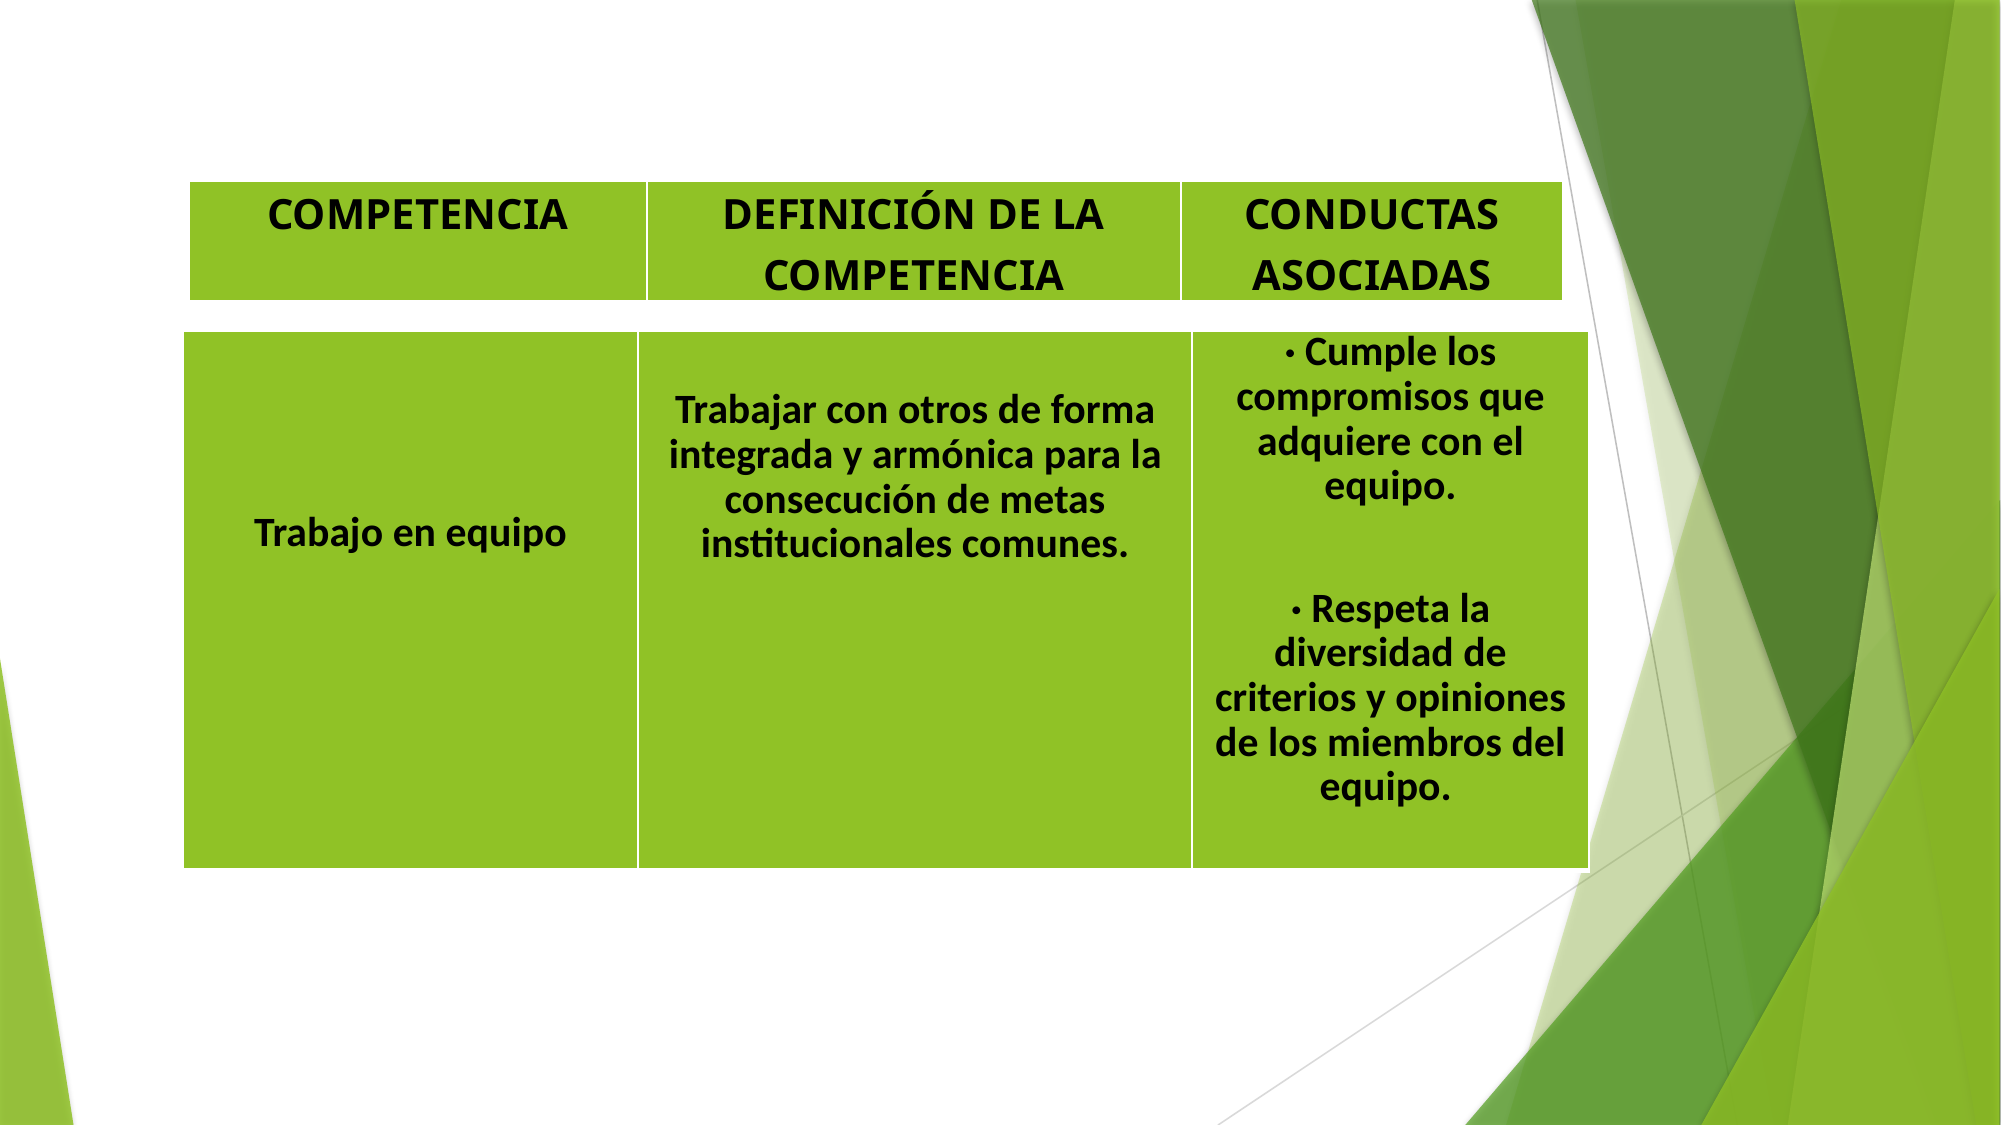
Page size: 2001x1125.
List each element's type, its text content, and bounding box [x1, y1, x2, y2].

table_header · Cumple los compromisos que adquiere con el equipo. · Respeta la diversidad de criterios y opiniones de los miembros del equipo. [1193, 332, 1588, 868]
table_header Trabajo en equipo [184, 332, 637, 868]
table_header COMPETENCIA [190, 182, 646, 300]
title [111, 99, 1522, 317]
table_header DEFINICIÓN DE LA COMPETENCIA [648, 182, 1180, 300]
table_header CONDUCTAS ASOCIADAS [1182, 182, 1562, 300]
table_header Trabajar con otros de forma integrada y armónica para la consecución de metas institucionales comunes. [639, 332, 1191, 868]
